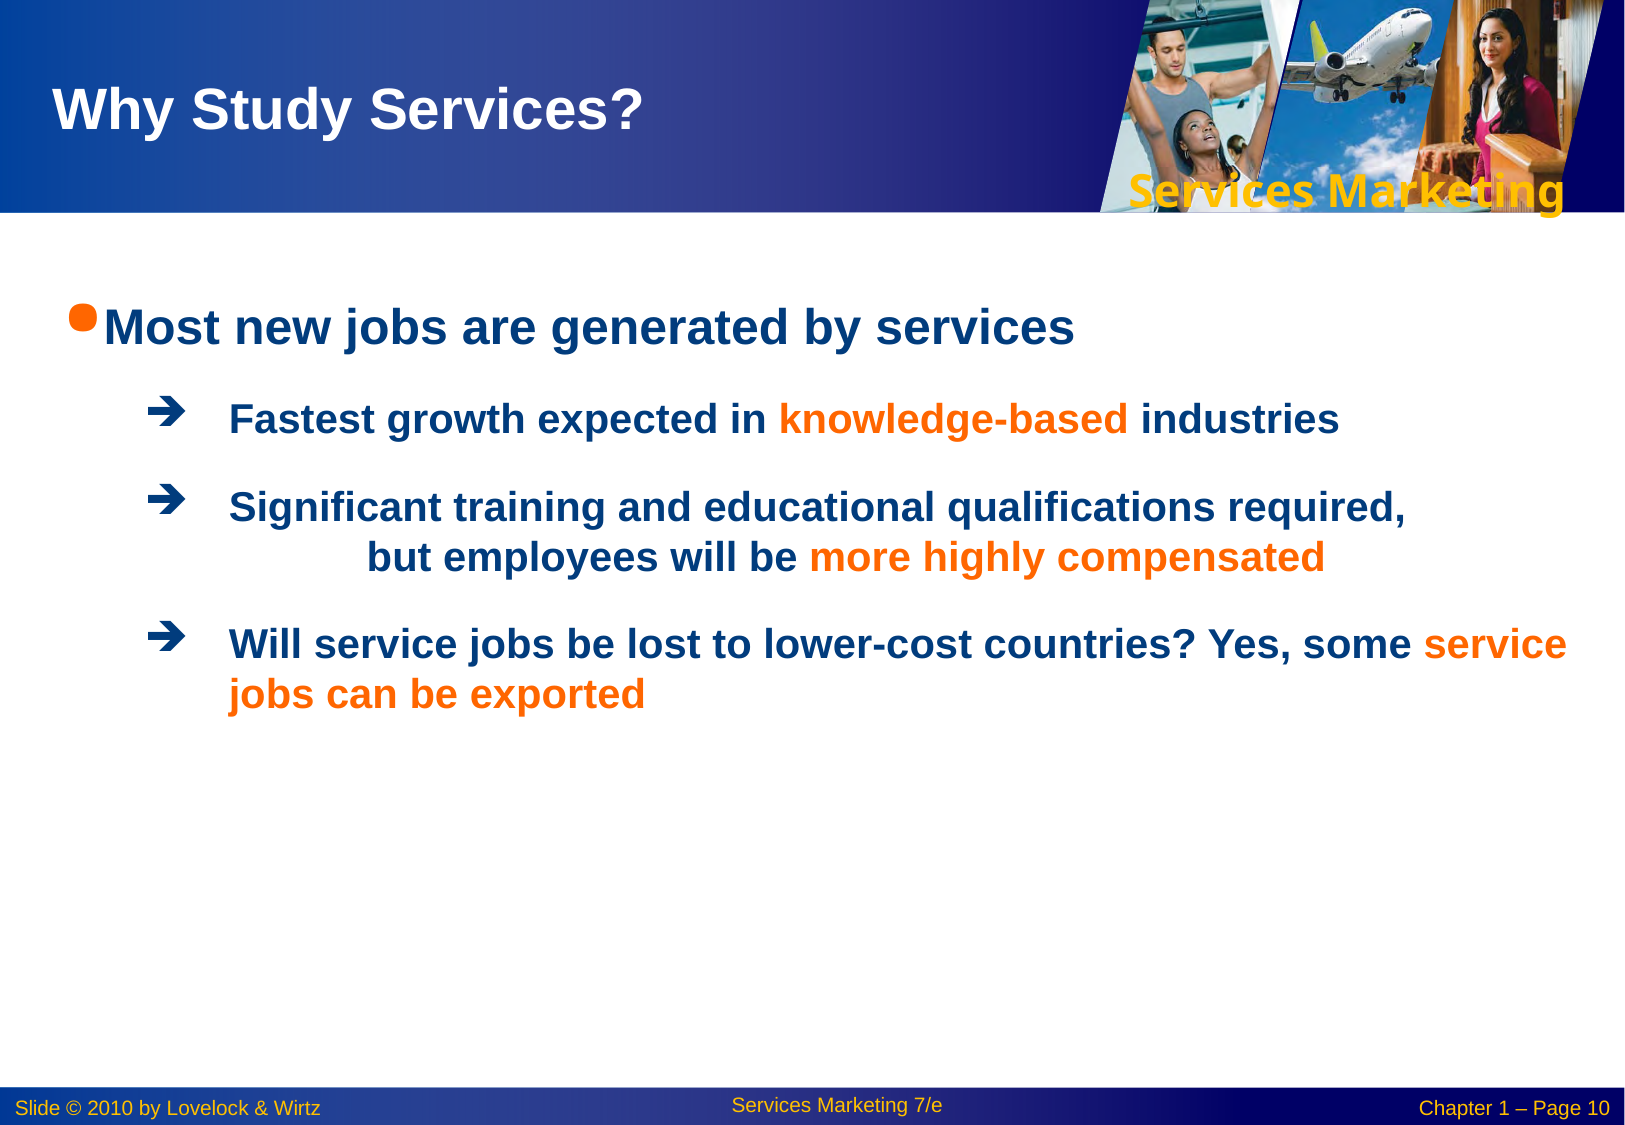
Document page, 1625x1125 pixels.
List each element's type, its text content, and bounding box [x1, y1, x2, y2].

picture [1546, 187, 1556, 202]
picture [1162, 186, 1172, 192]
picture [1100, 0, 1604, 213]
list Most new jobs are generated by services Fastest growth expected in knowledge-based industries Significant training and educational qualifications required, but employees will be more highly compensated Will service jobs be lost to lower-cost countries? Yes, some service jobs can be exported [49, 286, 1588, 1076]
title Why Study Services? [36, 37, 1088, 176]
